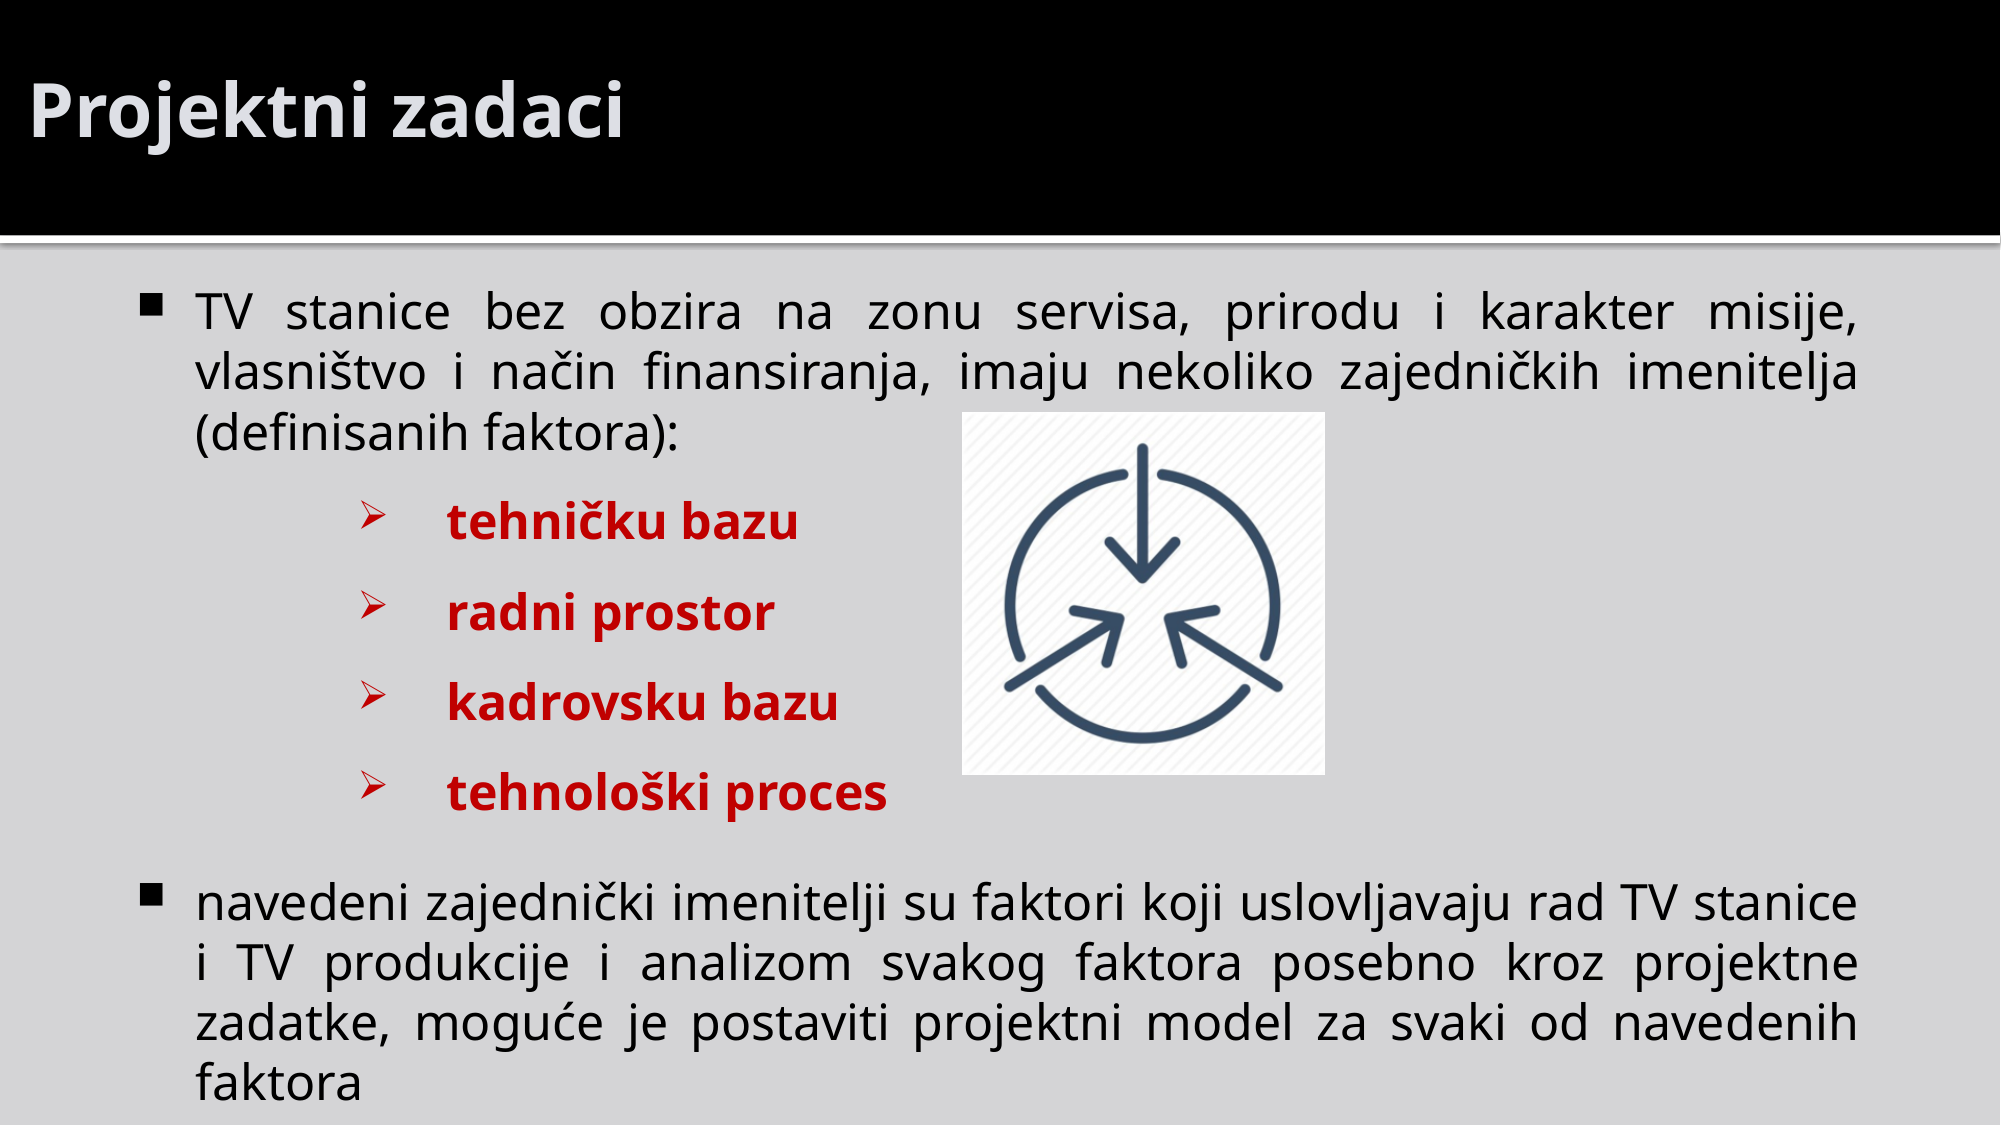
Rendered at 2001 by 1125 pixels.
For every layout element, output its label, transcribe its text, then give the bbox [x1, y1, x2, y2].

picture [962, 412, 1325, 775]
text_box Projektni zadaci [12, 62, 1663, 200]
list TV stanice bez obzira na zonu servisa, prirodu i karakter misije, vlasništvo i način finansiranja, imaju nekoliko zajedničkih imenitelja (definisanih faktora): tehničku bazu radni prostor kadrovsku bazu tehnološki proces navedeni zajednički imenitelji su faktori koji uslovljavaju rad TV stanice i TV produkcije i analizom svakog faktora posebno kroz projektne zadatke, moguće je postaviti projektni model za svaki od navedenih faktora [24, 237, 1875, 1125]
